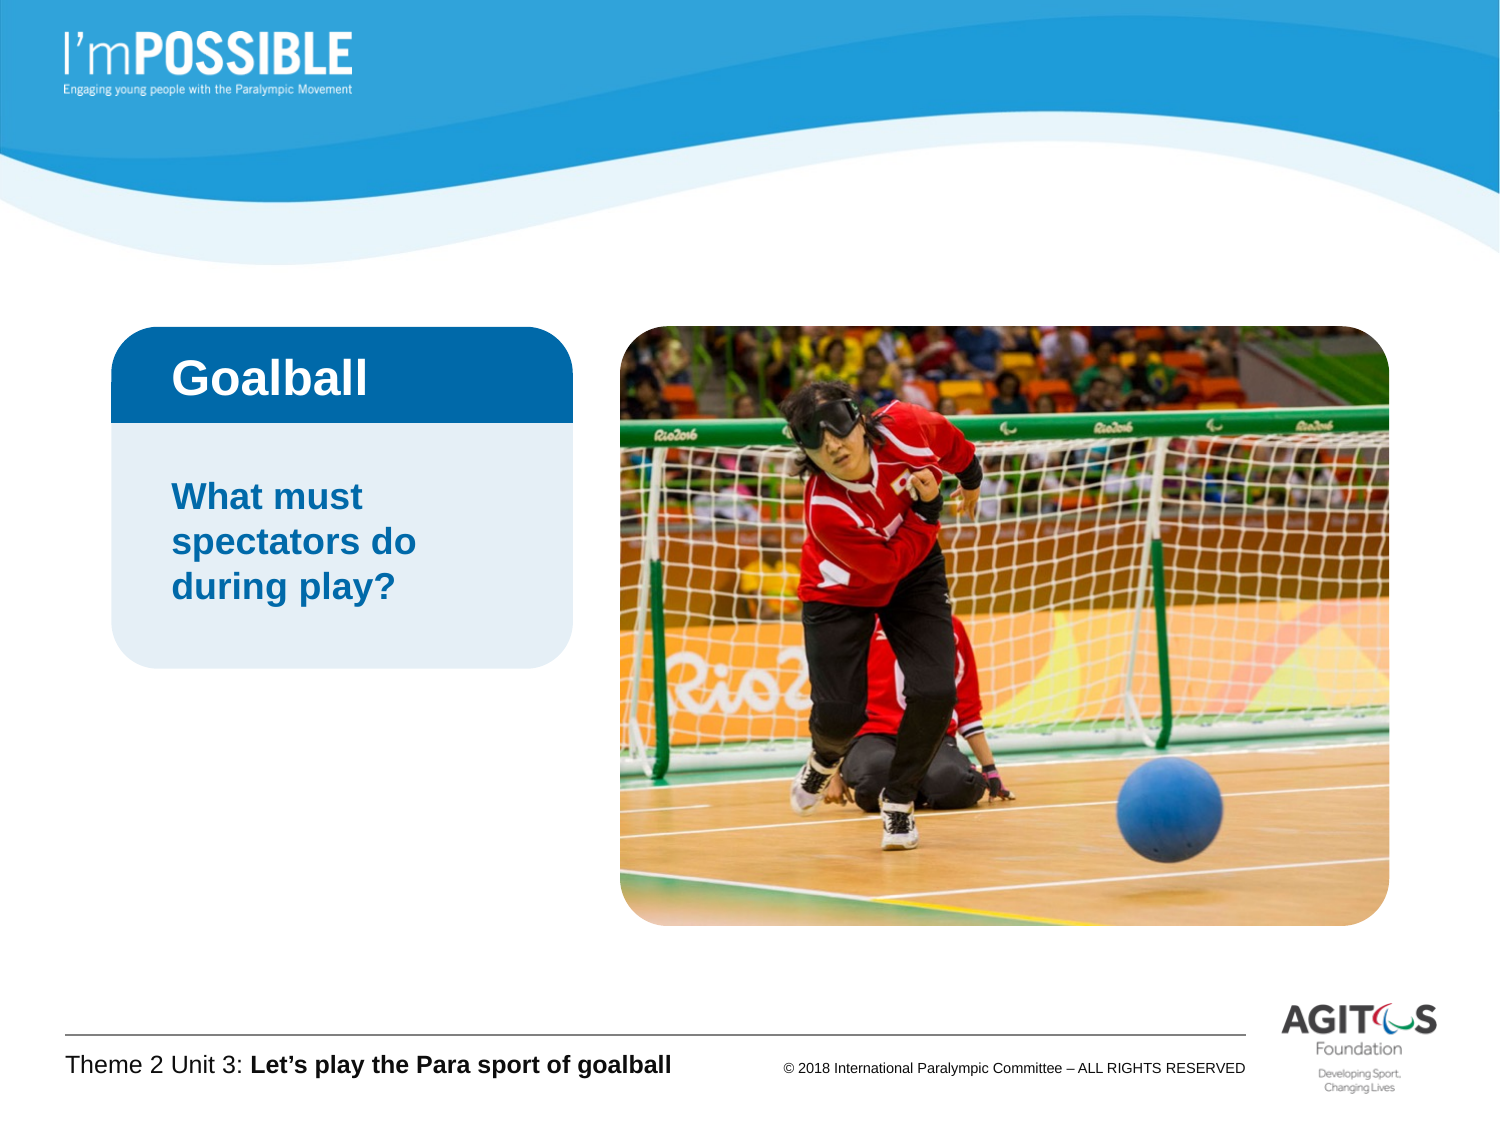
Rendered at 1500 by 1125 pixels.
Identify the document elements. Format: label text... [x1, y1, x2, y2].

picture [1281, 1003, 1437, 1094]
picture [619, 325, 1390, 927]
text_box Goalball [171, 338, 609, 423]
text_box [109, 425, 575, 671]
text_box [109, 324, 575, 425]
text_box What must spectators do during play? [171, 464, 550, 615]
picture [0, 0, 1500, 273]
